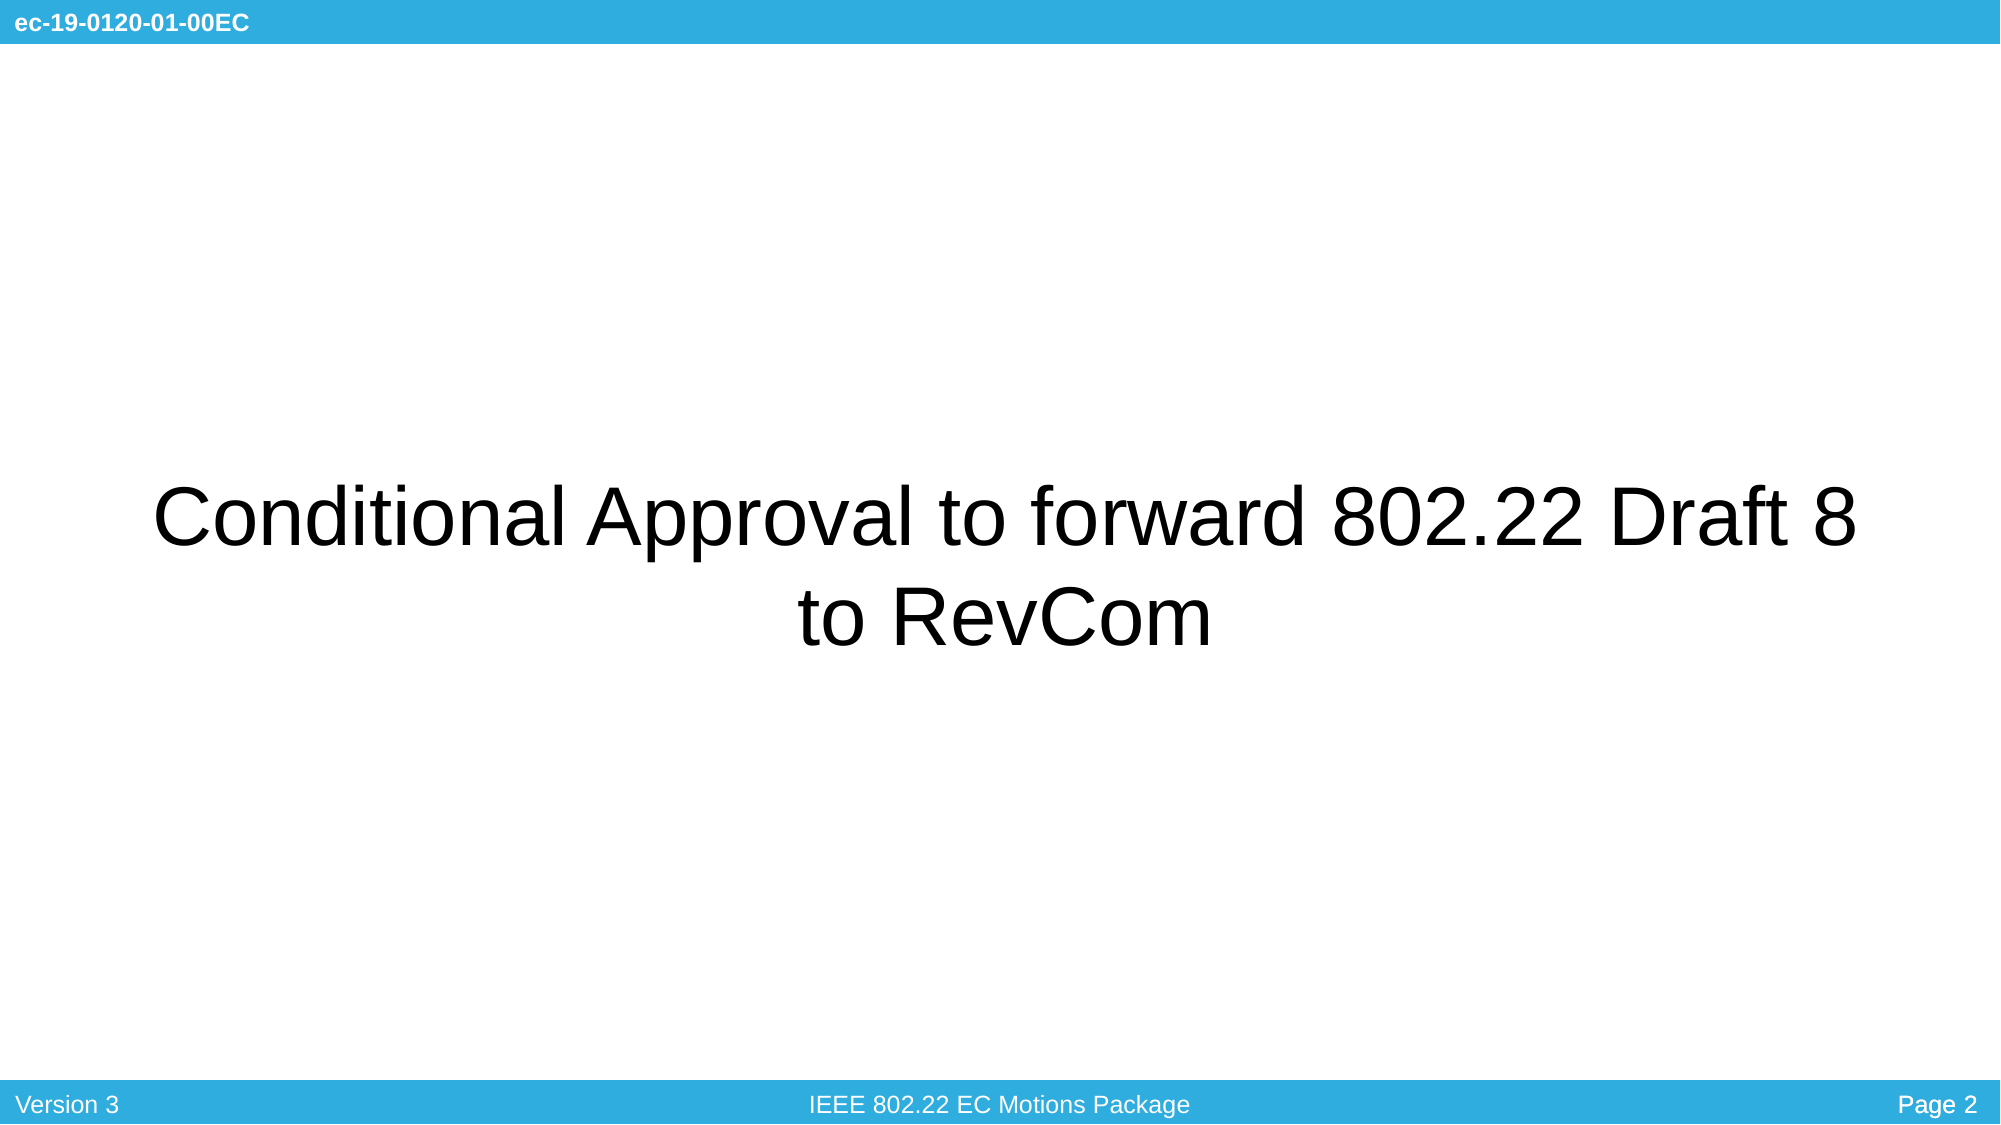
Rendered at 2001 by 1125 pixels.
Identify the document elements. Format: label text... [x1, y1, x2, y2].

title Conditional Approval to forward 802.22 Draft 8 to RevCom [114, 418, 1898, 707]
